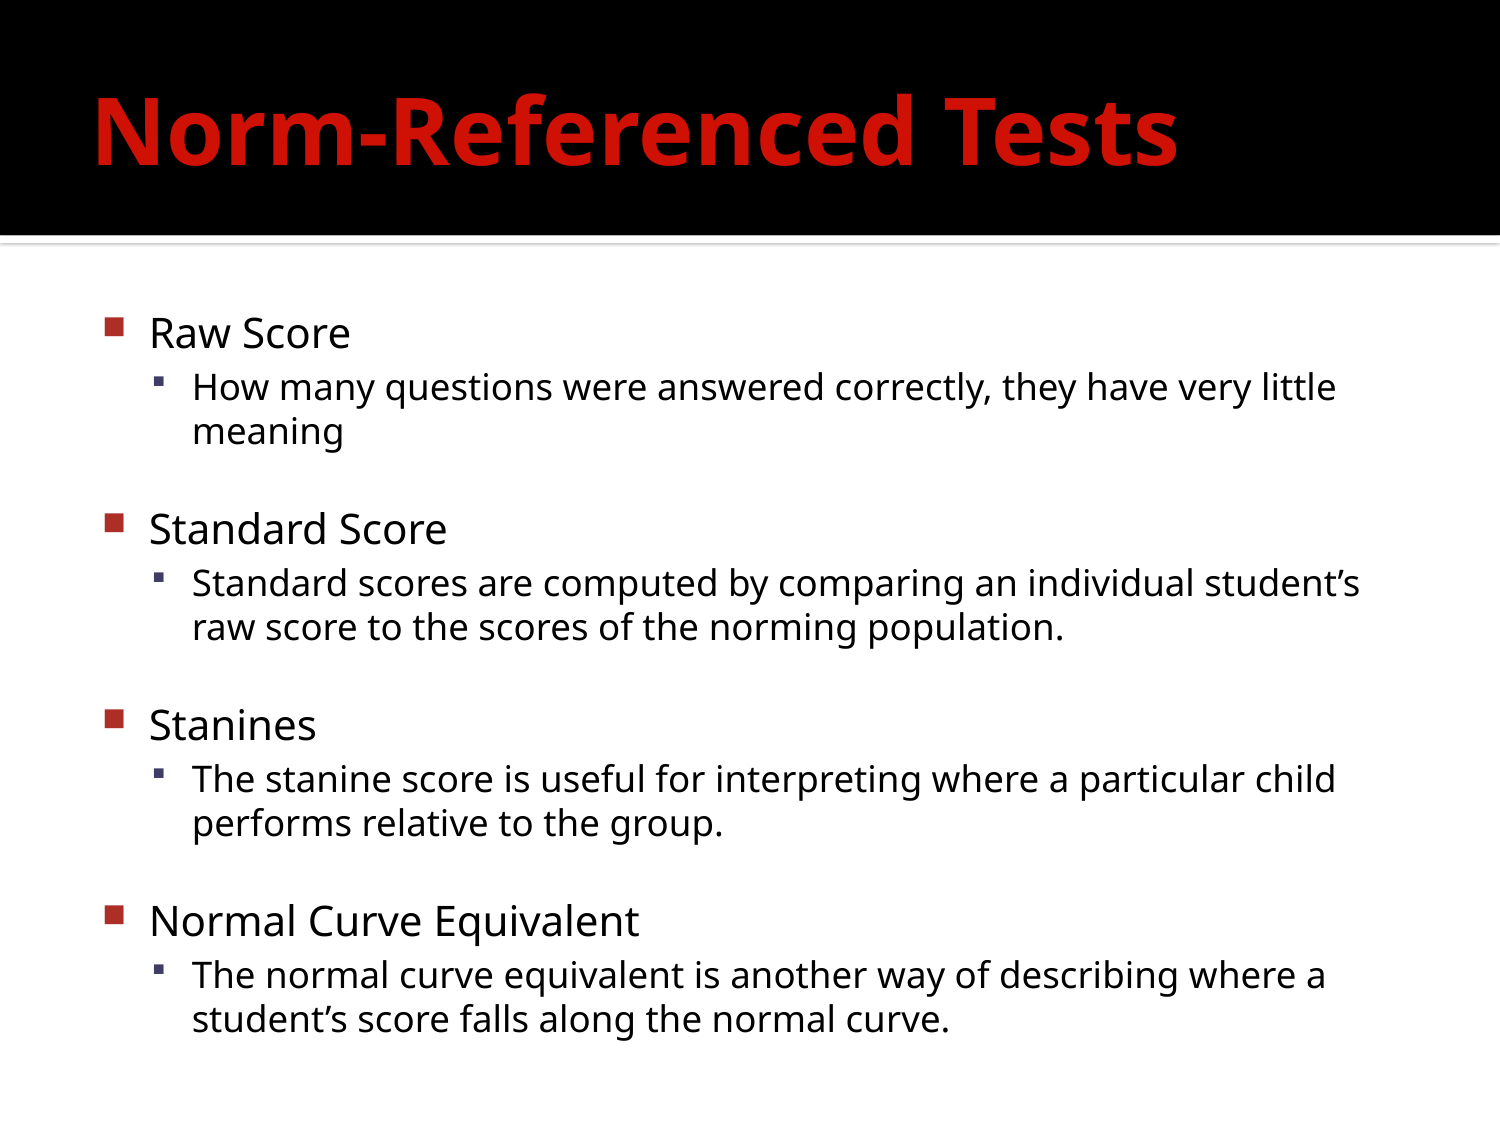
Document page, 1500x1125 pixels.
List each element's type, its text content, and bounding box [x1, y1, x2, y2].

title Norm-Referenced Tests [75, 25, 1425, 231]
list Raw Score How many questions were answered correctly, they have very little meaning Standard Score Standard scores are computed by comparing an individual student’s raw score to the scores of the norming population. Stanines The stanine score is useful for interpreting where a particular child performs relative to the group. Normal Curve Equivalent The normal curve equivalent is another way of describing where a student’s score falls along the normal curve. [75, 291, 1425, 1050]
